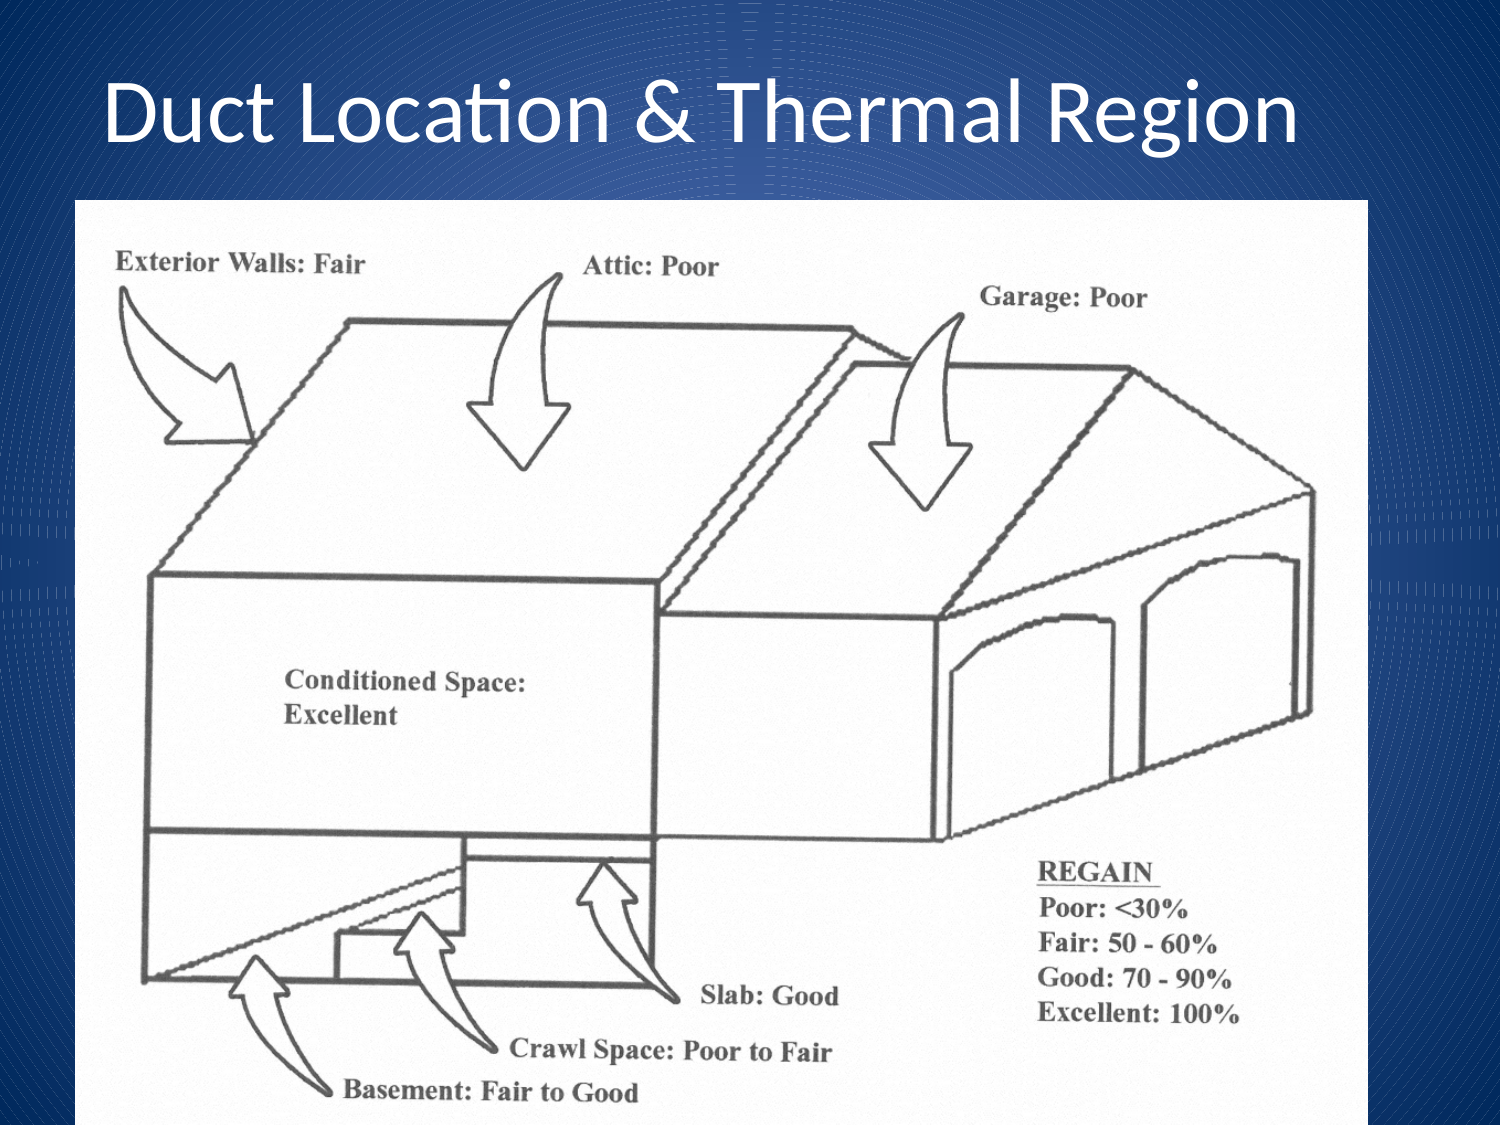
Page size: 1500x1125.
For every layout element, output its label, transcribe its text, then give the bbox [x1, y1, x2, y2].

title Duct Location & Thermal Region [27, 12, 1378, 200]
picture [74, 199, 1369, 1125]
